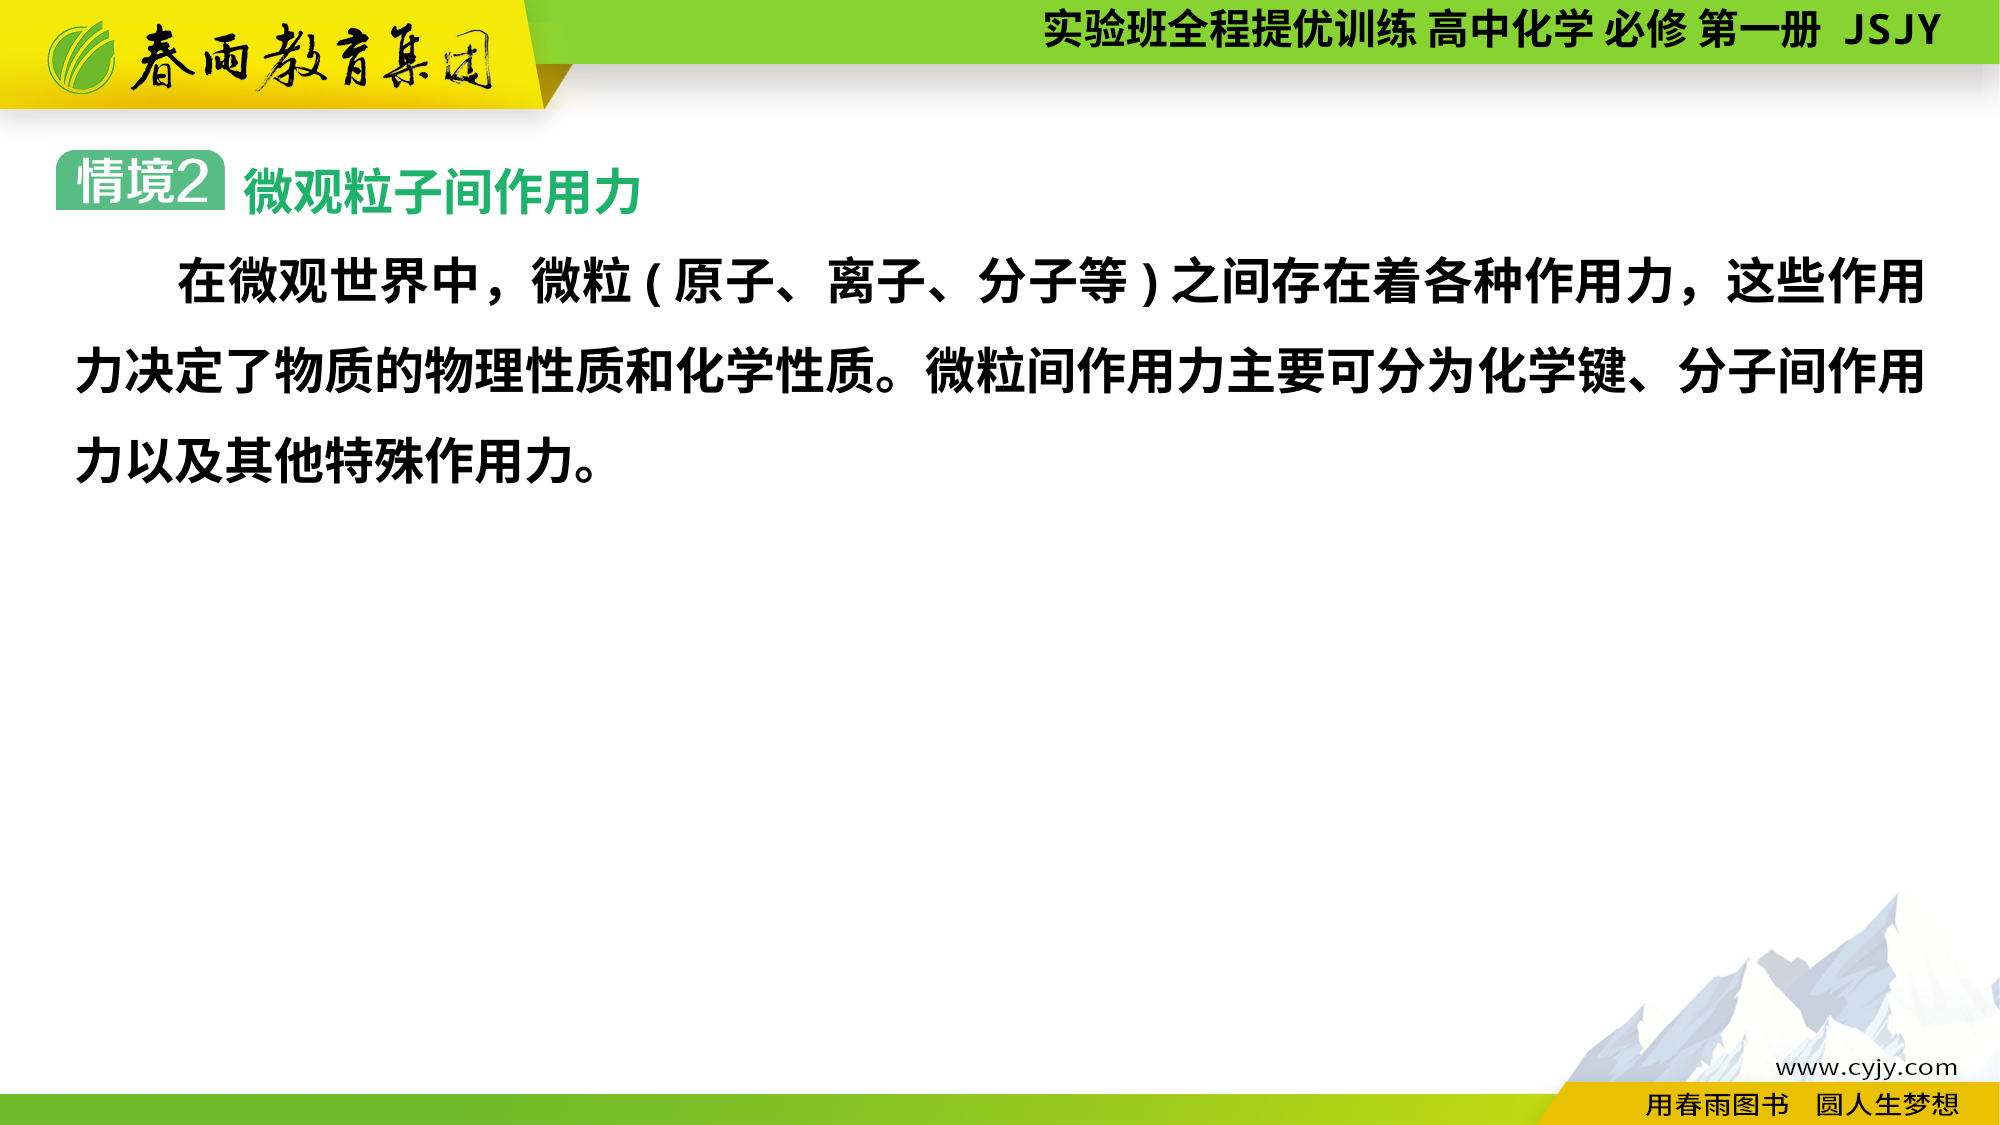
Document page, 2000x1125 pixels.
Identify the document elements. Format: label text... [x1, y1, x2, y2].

list 微观粒子间作用力 在微观世界中，微粒(原子、离子、分子等)之间存在着各种作用力，这些作用力决定了物质的物理性质和化学性质。微粒间作用力主要可分为化学键、分子间作用力以及其他特殊作用力。 [59, 122, 1944, 502]
picture [0, 0, 2000, 1125]
